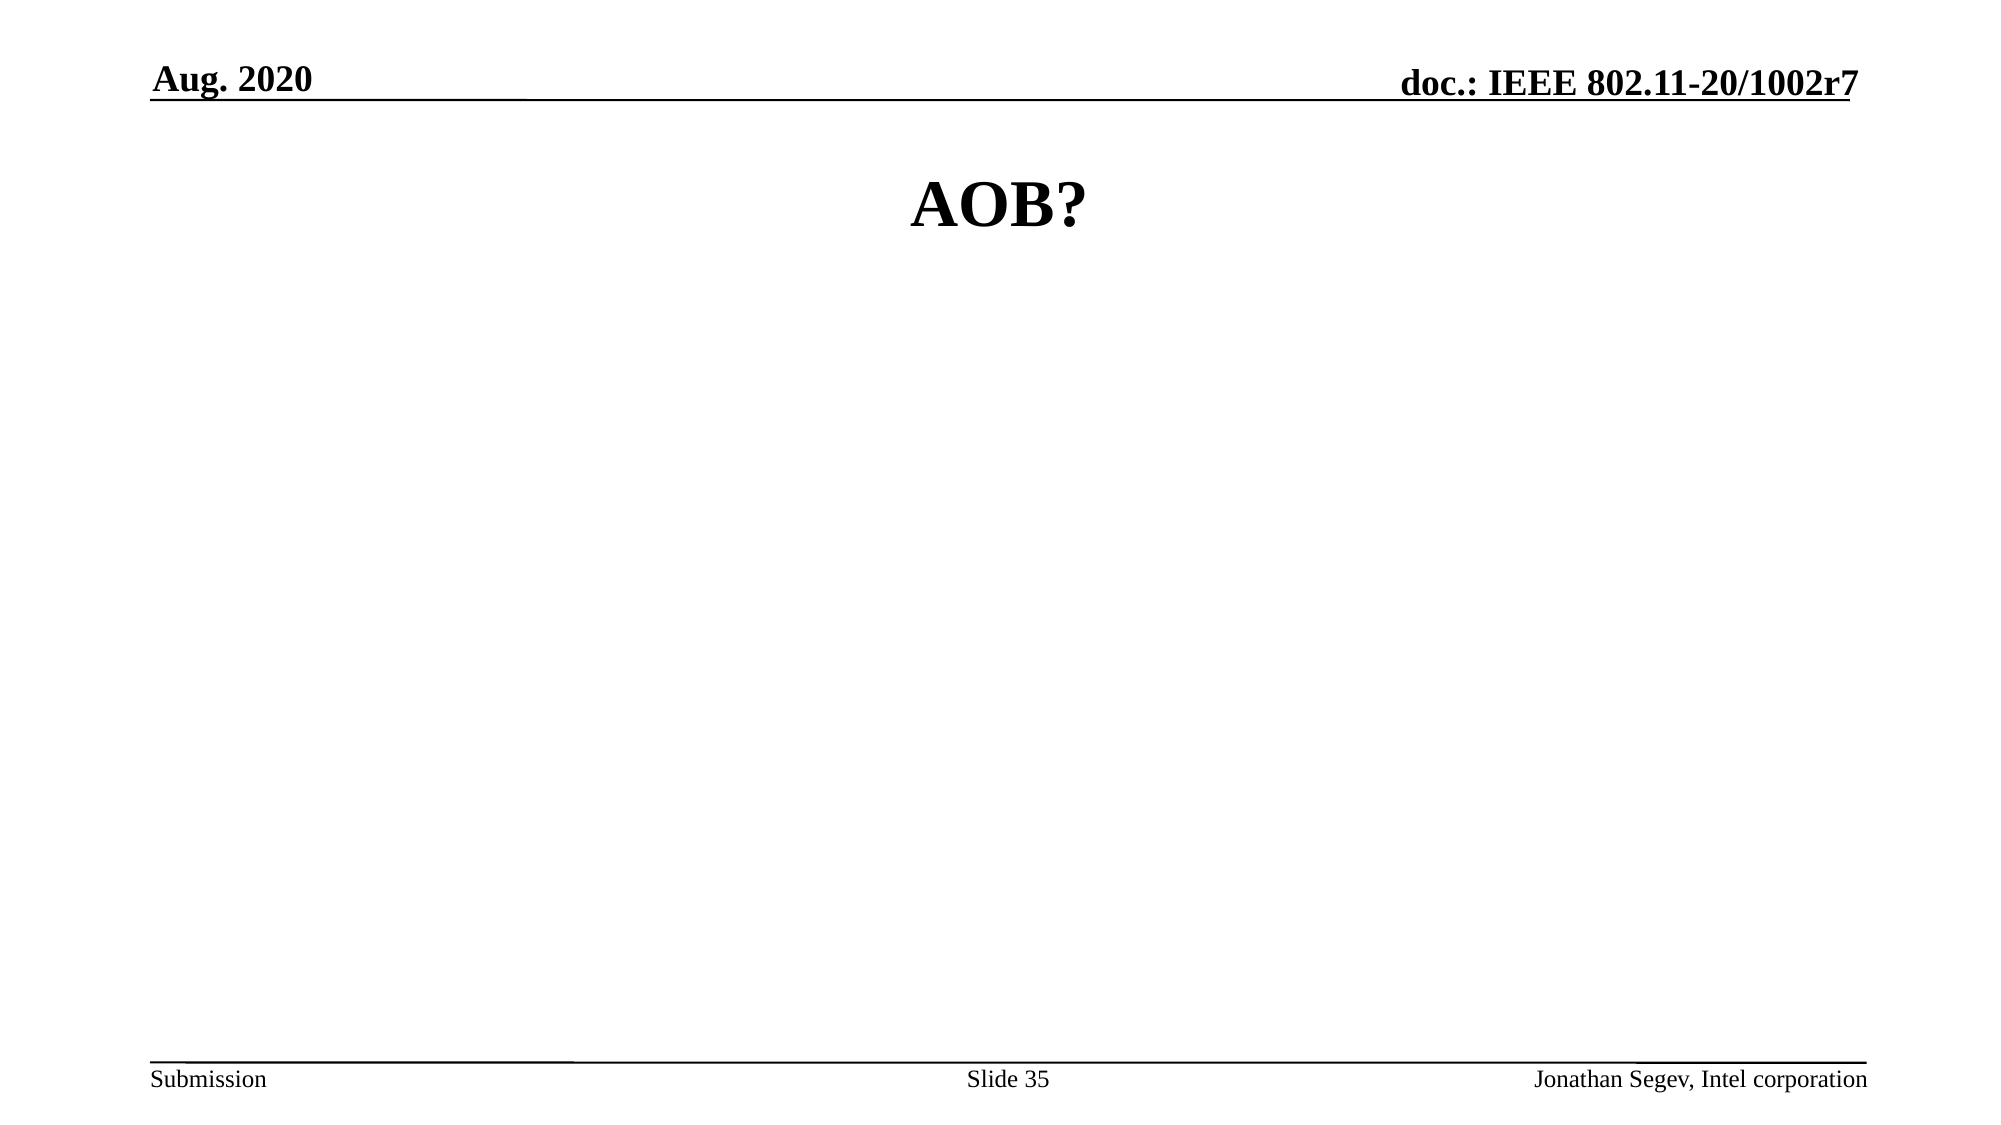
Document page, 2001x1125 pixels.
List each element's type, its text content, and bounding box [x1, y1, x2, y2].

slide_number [152, 54, 563, 100]
slide_number Slide 35 [950, 1061, 1067, 1123]
footer Jonathan Segev, Intel corporation [1171, 1061, 1869, 1093]
title AOB? [149, 112, 1850, 288]
